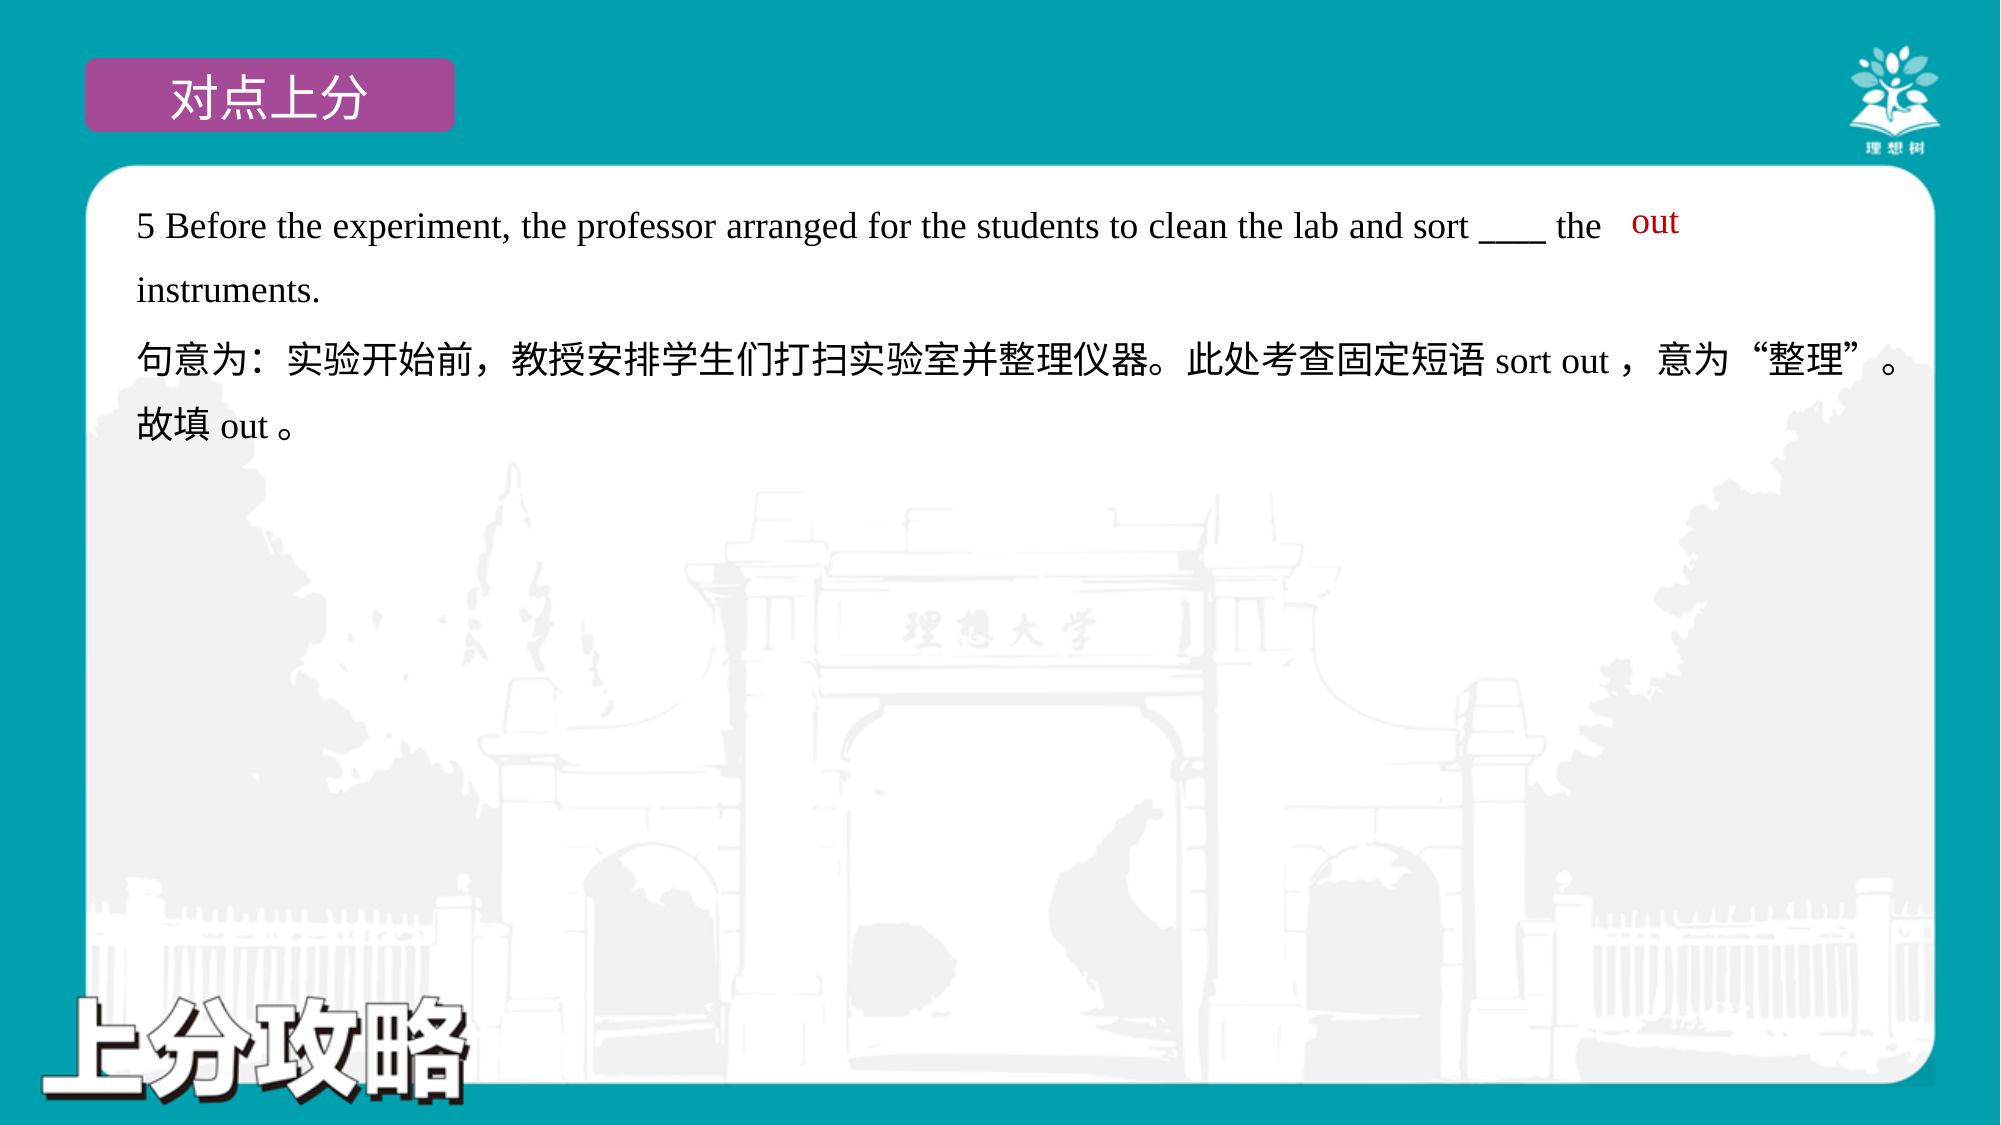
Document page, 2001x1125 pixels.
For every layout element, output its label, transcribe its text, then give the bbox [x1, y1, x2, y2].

picture [0, 0, 2000, 1125]
text_box out [1617, 172, 1693, 234]
text_box 句意为：实验开始前，教授安排学生们打扫实验室并整理仪器。此处考查固定短语sort out，意为“整理”。 故填out。 [136, 312, 1865, 440]
text_box 5 Before the experiment, the professor arranged for the students to clean the lab and sort ____ the instruments. [136, 176, 1865, 304]
